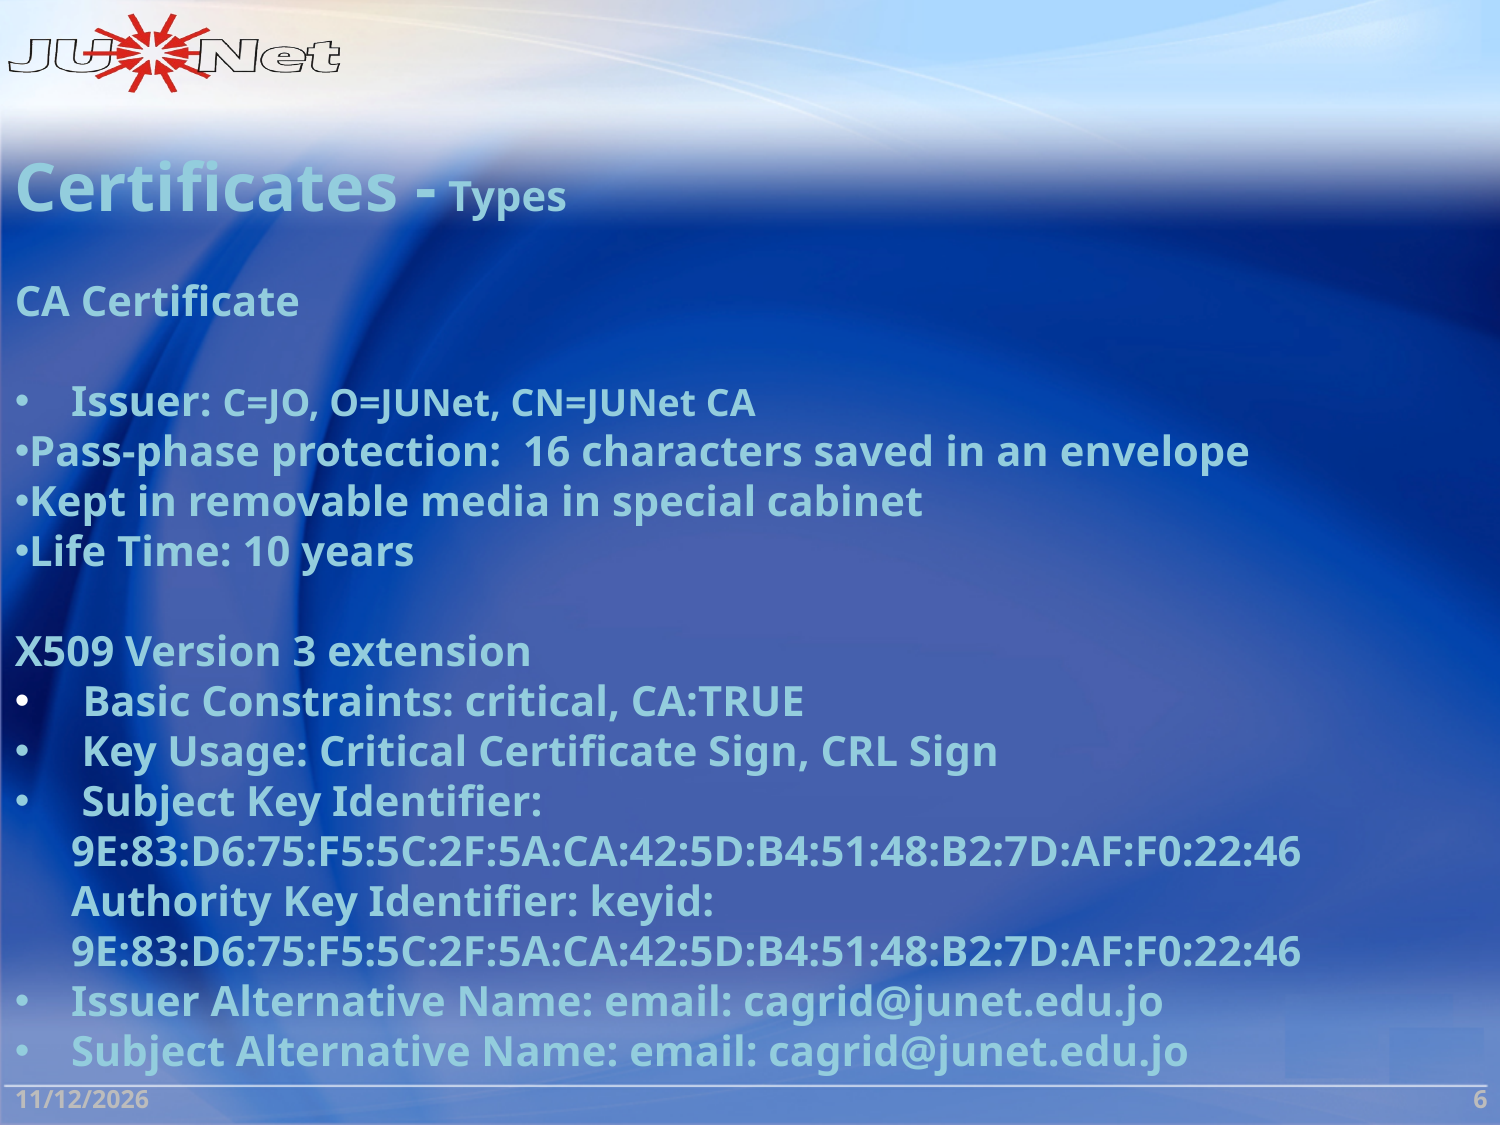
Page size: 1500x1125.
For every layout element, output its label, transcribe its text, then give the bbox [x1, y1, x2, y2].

slide_number 6 [1299, 1052, 1488, 1125]
text_box Certificates - Types CA Certificate Issuer: C=JO, O=JUNet, CN=JUNet CA Pass-phase protection: 16 characters saved in an envelope Kept in removable media in special cabinet Life Time: 10 years X509 Version 3 extension Basic Constraints: critical, CA:TRUE Key Usage: Critical Certificate Sign, CRL Sign Subject Key Identifier: 9E:83:D6:75:F5:5C:2F:5A:CA:42:5D:B4:51:48:B2:7D:AF:F0:22:46 Authority Key Identifier: keyid: 9E:83:D6:75:F5:5C:2F:5A:CA:42:5D:B4:51:48:B2:7D:AF:F0:22:46 Issuer Alternative Name: email: cagrid@junet.edu.jo Subject Alternative Name: email: cagrid@junet.edu.jo [0, 137, 1500, 1125]
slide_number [0, 1052, 425, 1125]
picture [0, 0, 1500, 137]
